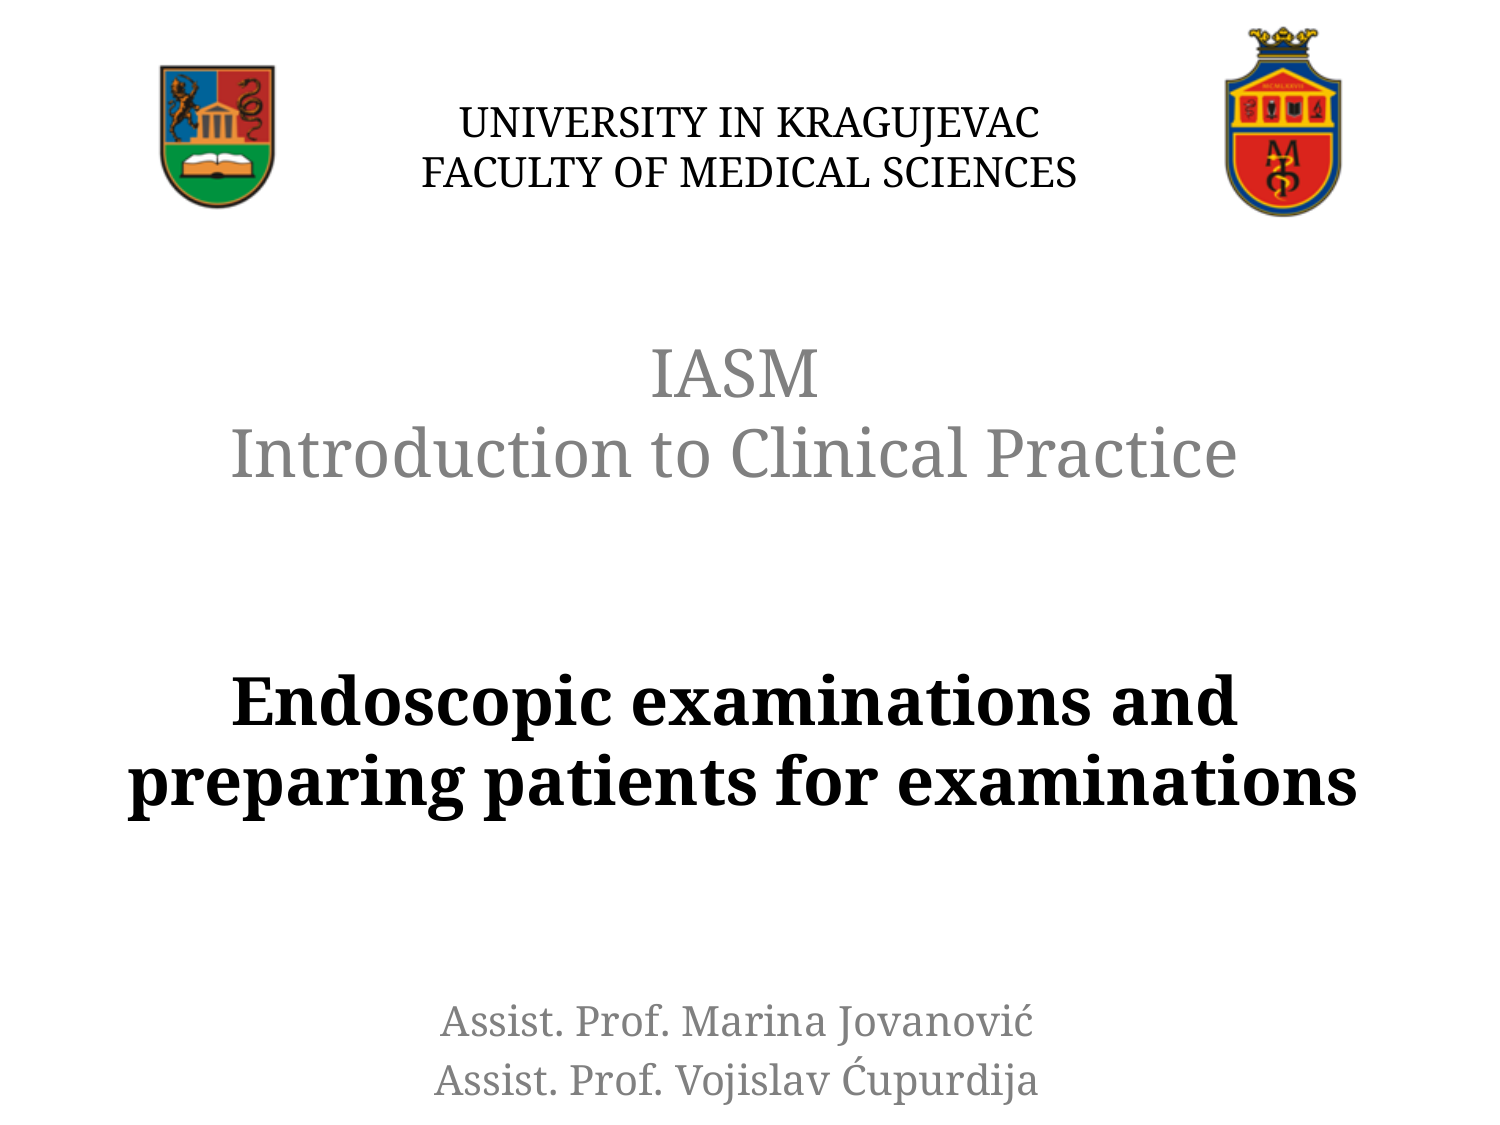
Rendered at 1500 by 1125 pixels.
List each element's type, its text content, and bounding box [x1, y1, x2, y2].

picture [137, 12, 290, 232]
text_box UNIVERSITY IN KRAGUJEVAC FACULTY OF MEDICAL SCIENCES [324, 88, 1176, 203]
title IASM Introduction to Clinical Practice Endoscopic examinations and preparing patients for examinations [0, 237, 1488, 963]
picture [1212, 24, 1354, 226]
subtitle Assist. Prof. Marina Jovanović Assist. Prof. Vojislav Ćupurdija [212, 987, 1263, 1050]
